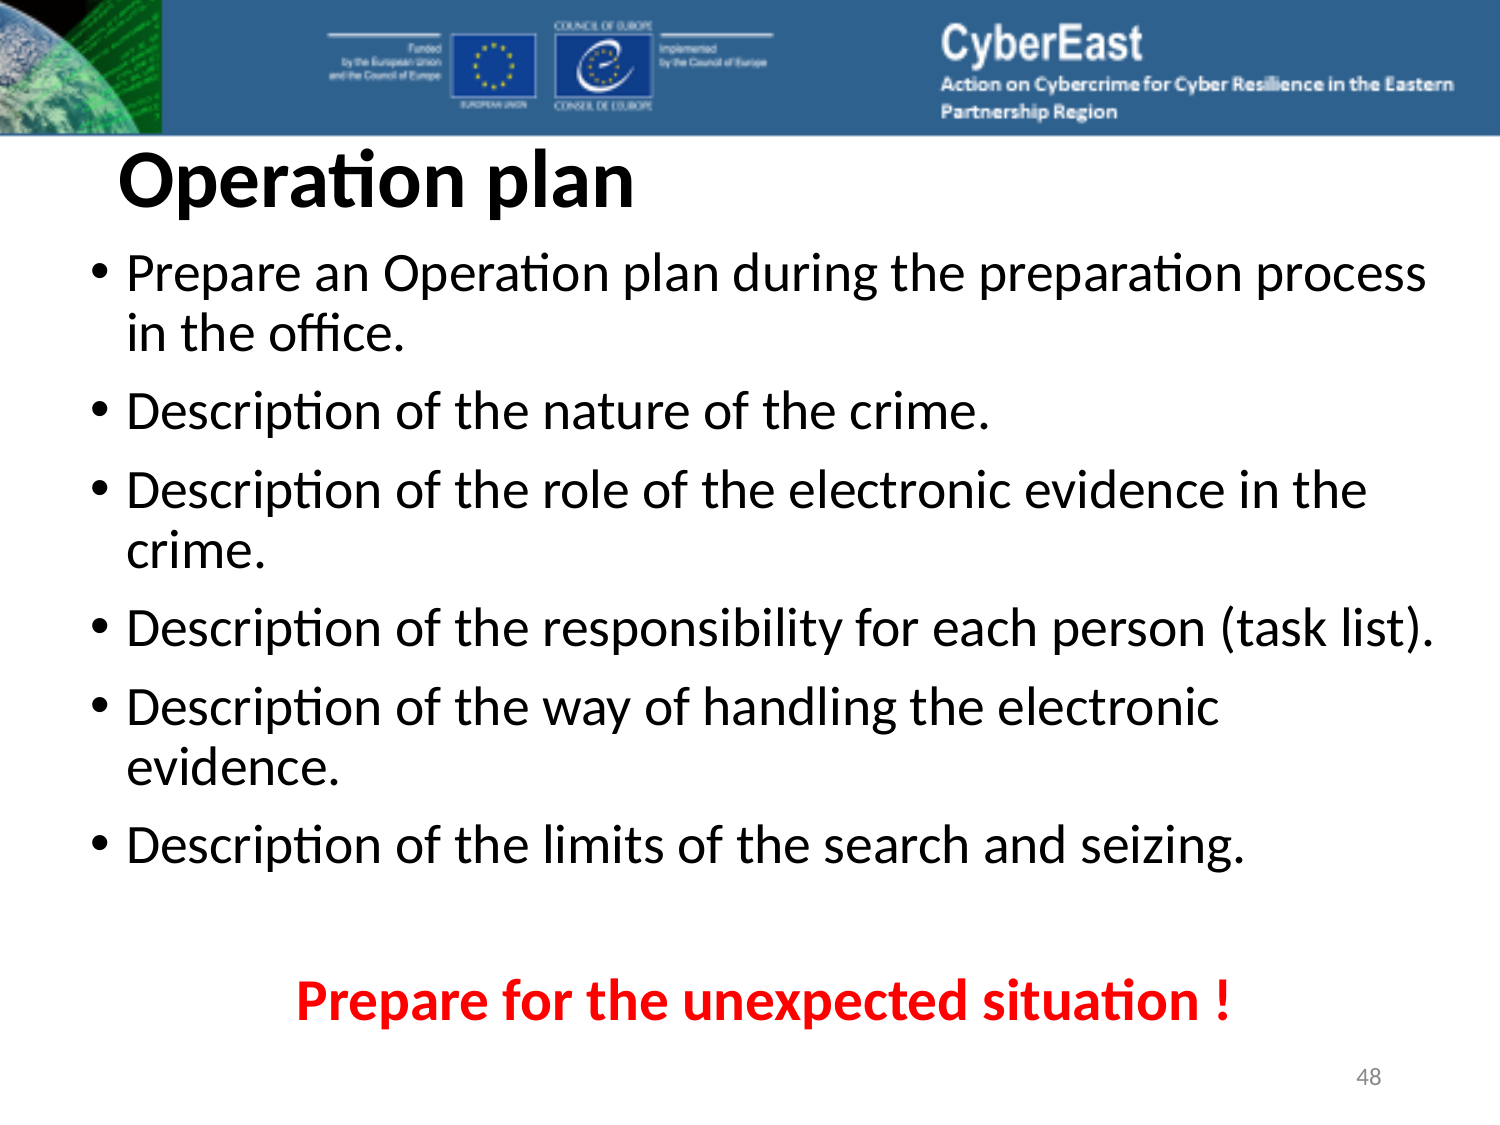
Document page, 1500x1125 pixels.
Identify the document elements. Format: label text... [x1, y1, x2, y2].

title Operation plan [103, 98, 1397, 235]
picture [0, 0, 1500, 1125]
slide_number 48 [1059, 1045, 1397, 1106]
list Prepare an Operation plan during the preparation process in the office. Description of the nature of the crime. Description of the role of the electronic evidence in the crime. Description of the responsibility for each person (task list). Description of the way of handling the electronic evidence. Description of the limits of the search and seizing. Prepare for the unexpected situation ! [75, 235, 1456, 1076]
